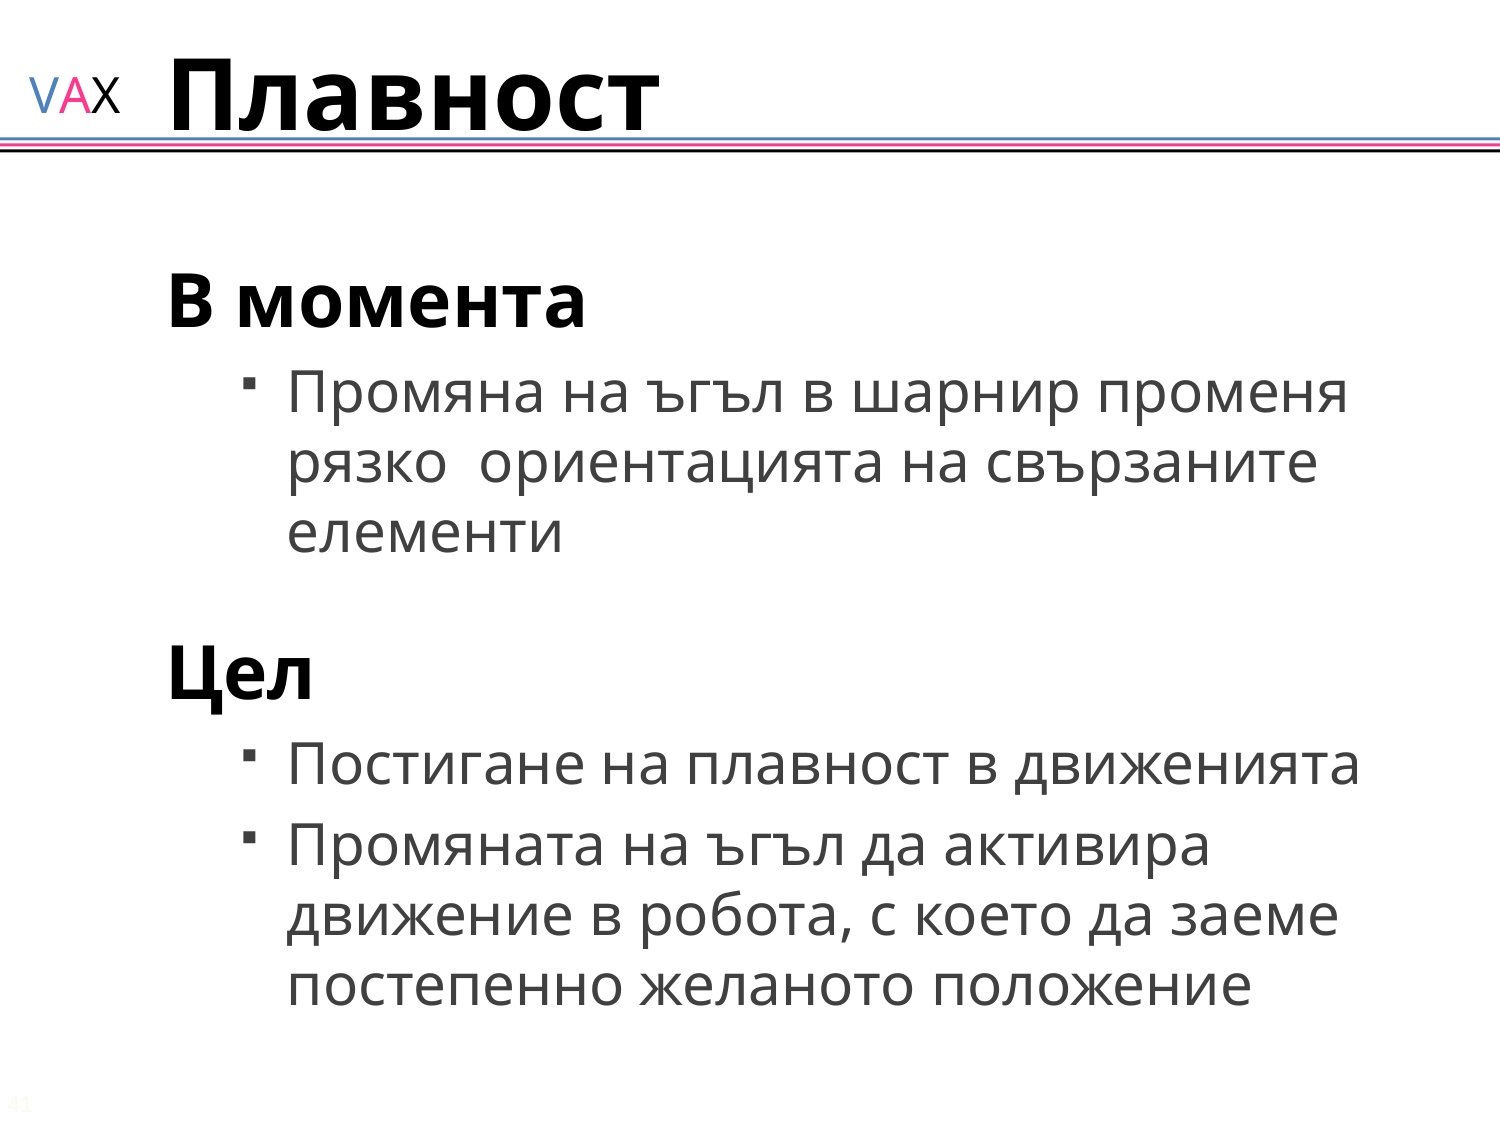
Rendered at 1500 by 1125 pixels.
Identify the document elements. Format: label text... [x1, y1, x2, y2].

list В момента Промяна на ъгъл в шарнир променя рязко ориентацията на свързаните елементи Цел Постигане на плавност в движенията Промяната на ъгъл да активира движение в робота, с което да заеме постепенно желаното положение [150, 200, 1488, 1113]
title Плавност [0, 37, 1500, 144]
